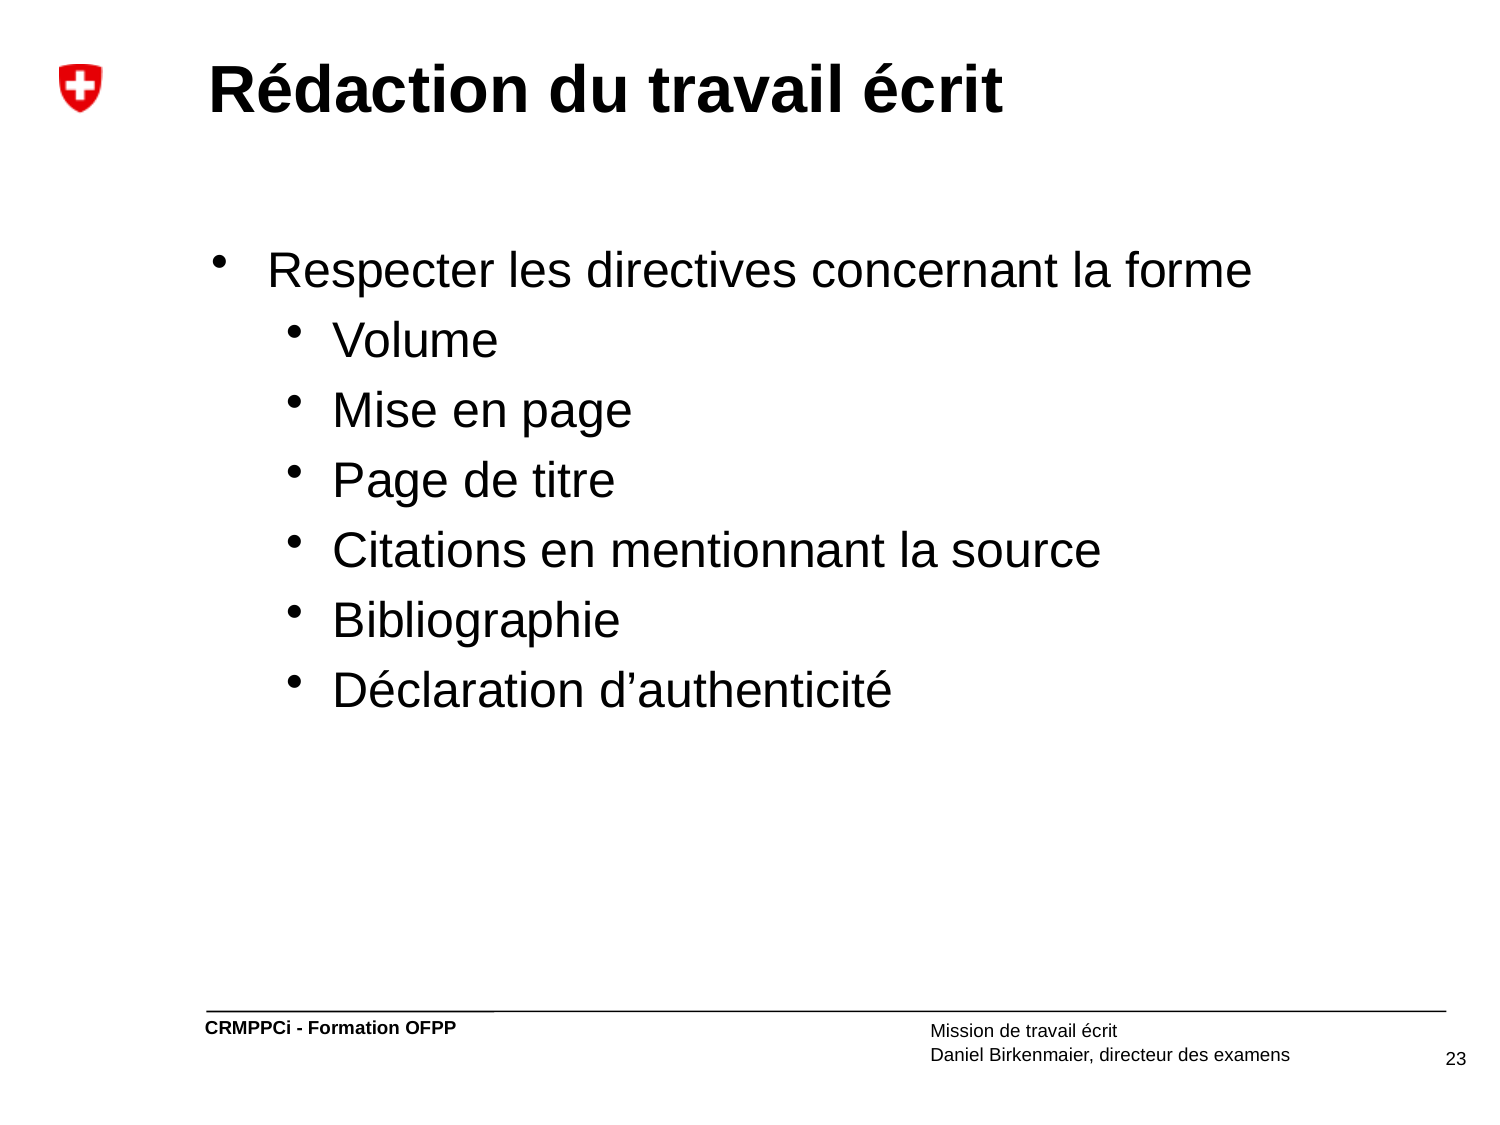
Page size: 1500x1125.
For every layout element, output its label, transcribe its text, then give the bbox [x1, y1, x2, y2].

footer Daniel Birkenmaier, directeur des examens [915, 1048, 1447, 1071]
picture [59, 64, 103, 114]
list Respecter les directives concernant la forme Volume Mise en page Page de titre Citations en mentionnant la source Bibliographie Déclaration d’authenticité [210, 237, 1438, 1012]
slide_number Mission de travail écrit [915, 1011, 1447, 1048]
title Rédaction du travail écrit [207, 45, 1433, 209]
